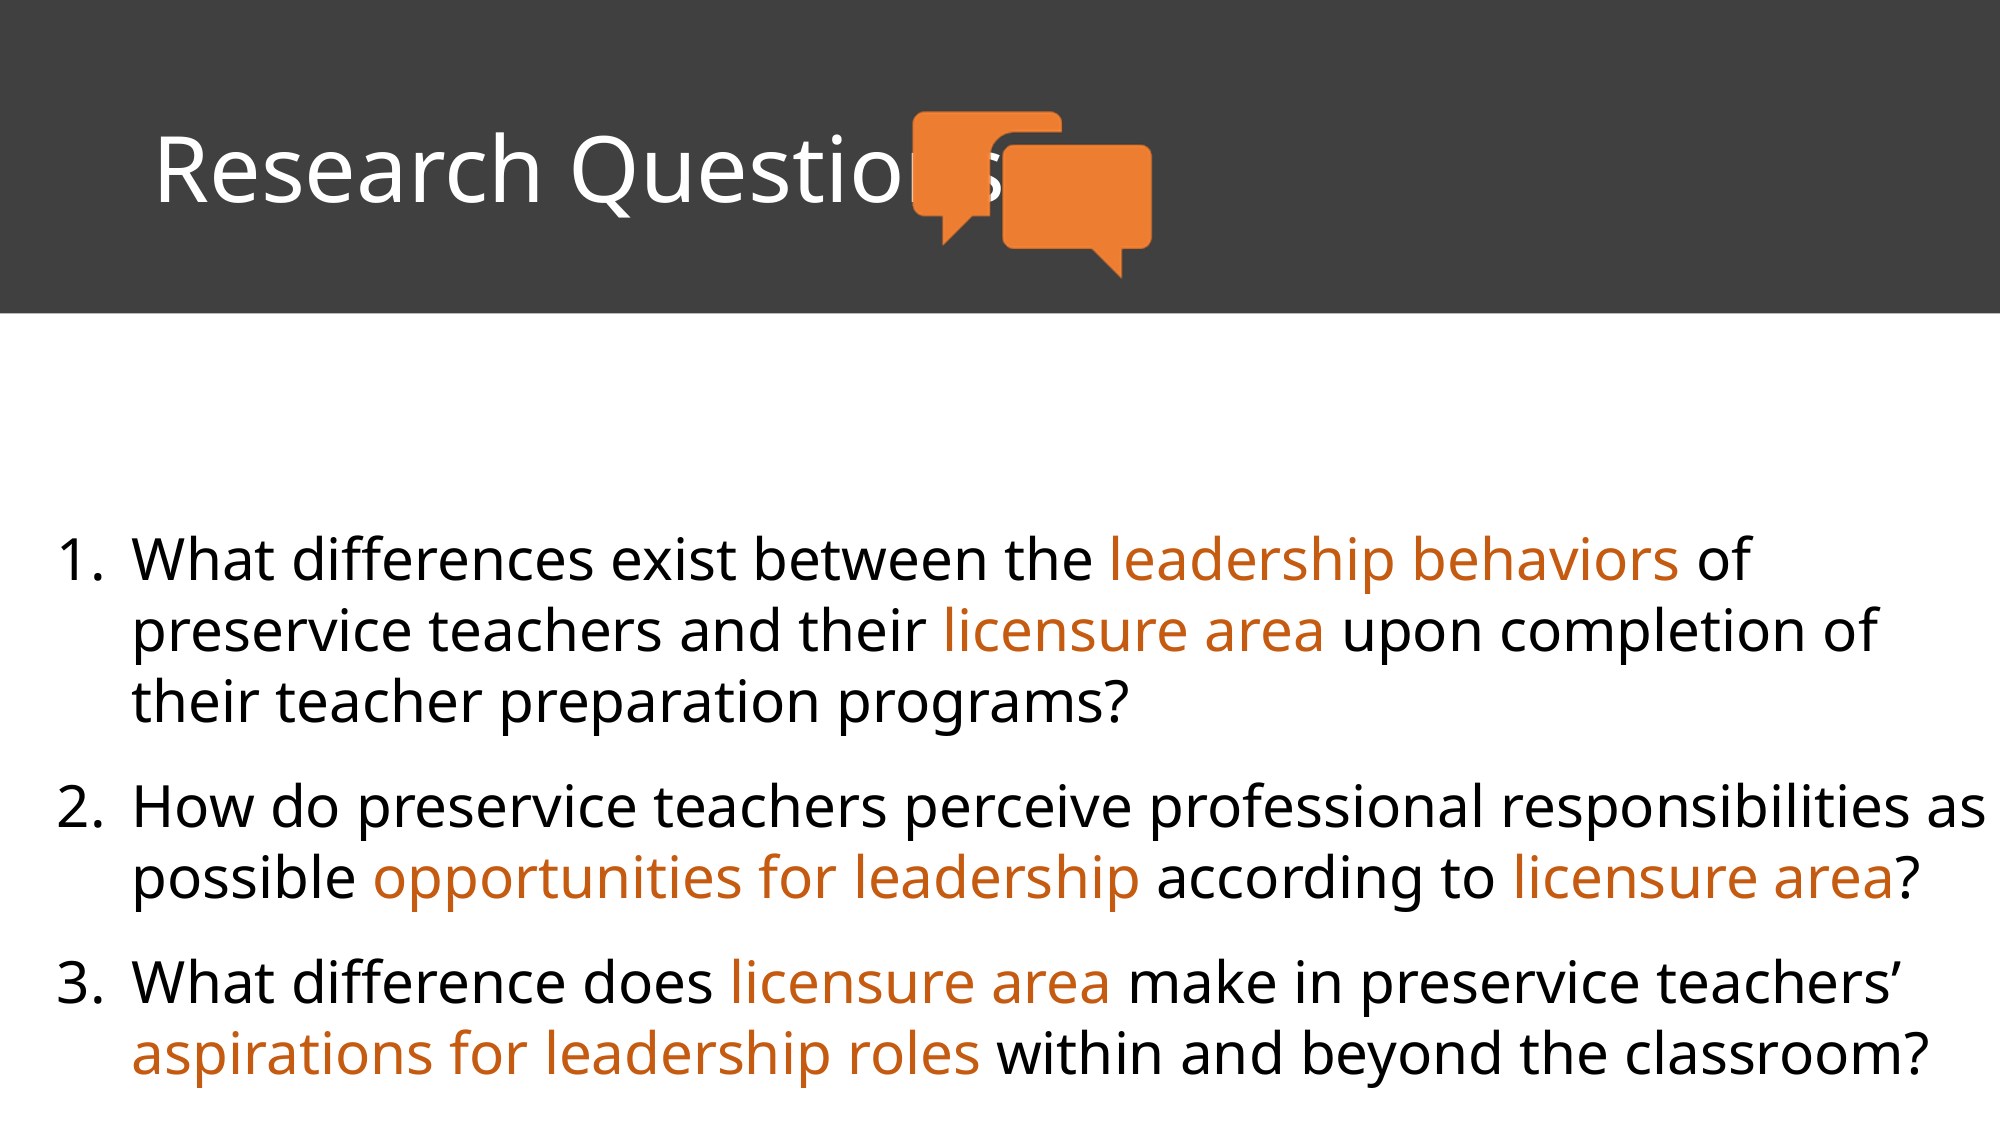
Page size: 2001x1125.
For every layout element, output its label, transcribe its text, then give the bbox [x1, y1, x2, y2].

list What differences exist between the leadership behaviors of preservice teachers and their licensure area upon completion of their teacher preparation programs? How do preservice teachers perceive professional responsibilities as possible opportunities for leadership according to licensure area? What difference does licensure area make in preservice teachers’ aspirations for leadership roles within and beyond the classroom? What typology of teacher leadership do preservice teachers represent according to licensure area? [32, 515, 2000, 1125]
text_box [0, 0, 2000, 314]
picture [889, 72, 1176, 296]
title Research Questions [137, 60, 1863, 278]
